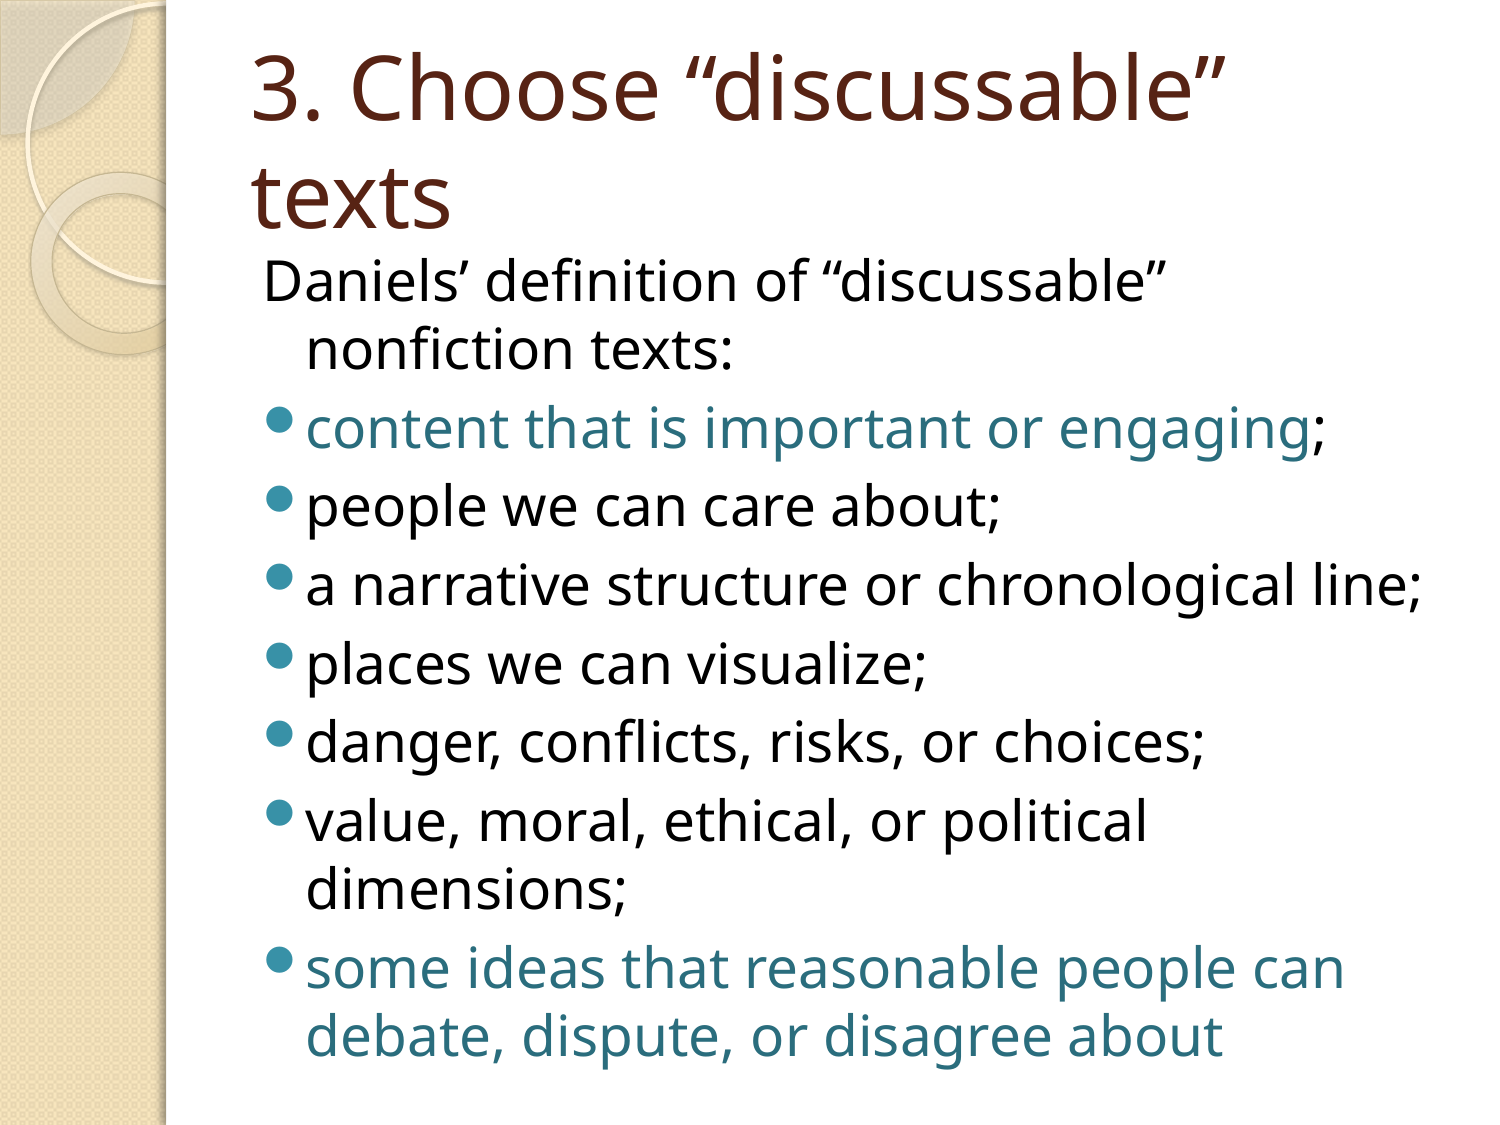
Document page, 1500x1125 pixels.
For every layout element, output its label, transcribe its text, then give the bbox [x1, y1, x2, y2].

title 3. Choose “discussable” texts [235, 45, 1466, 233]
list Daniels’ definition of “discussable” nonfiction texts: content that is important or engaging; people we can care about; a narrative structure or chronological line; places we can visualize; danger, conflicts, risks, or choices; value, moral, ethical, or political dimensions; some ideas that reasonable people can debate, dispute, or disagree about [235, 237, 1466, 1088]
